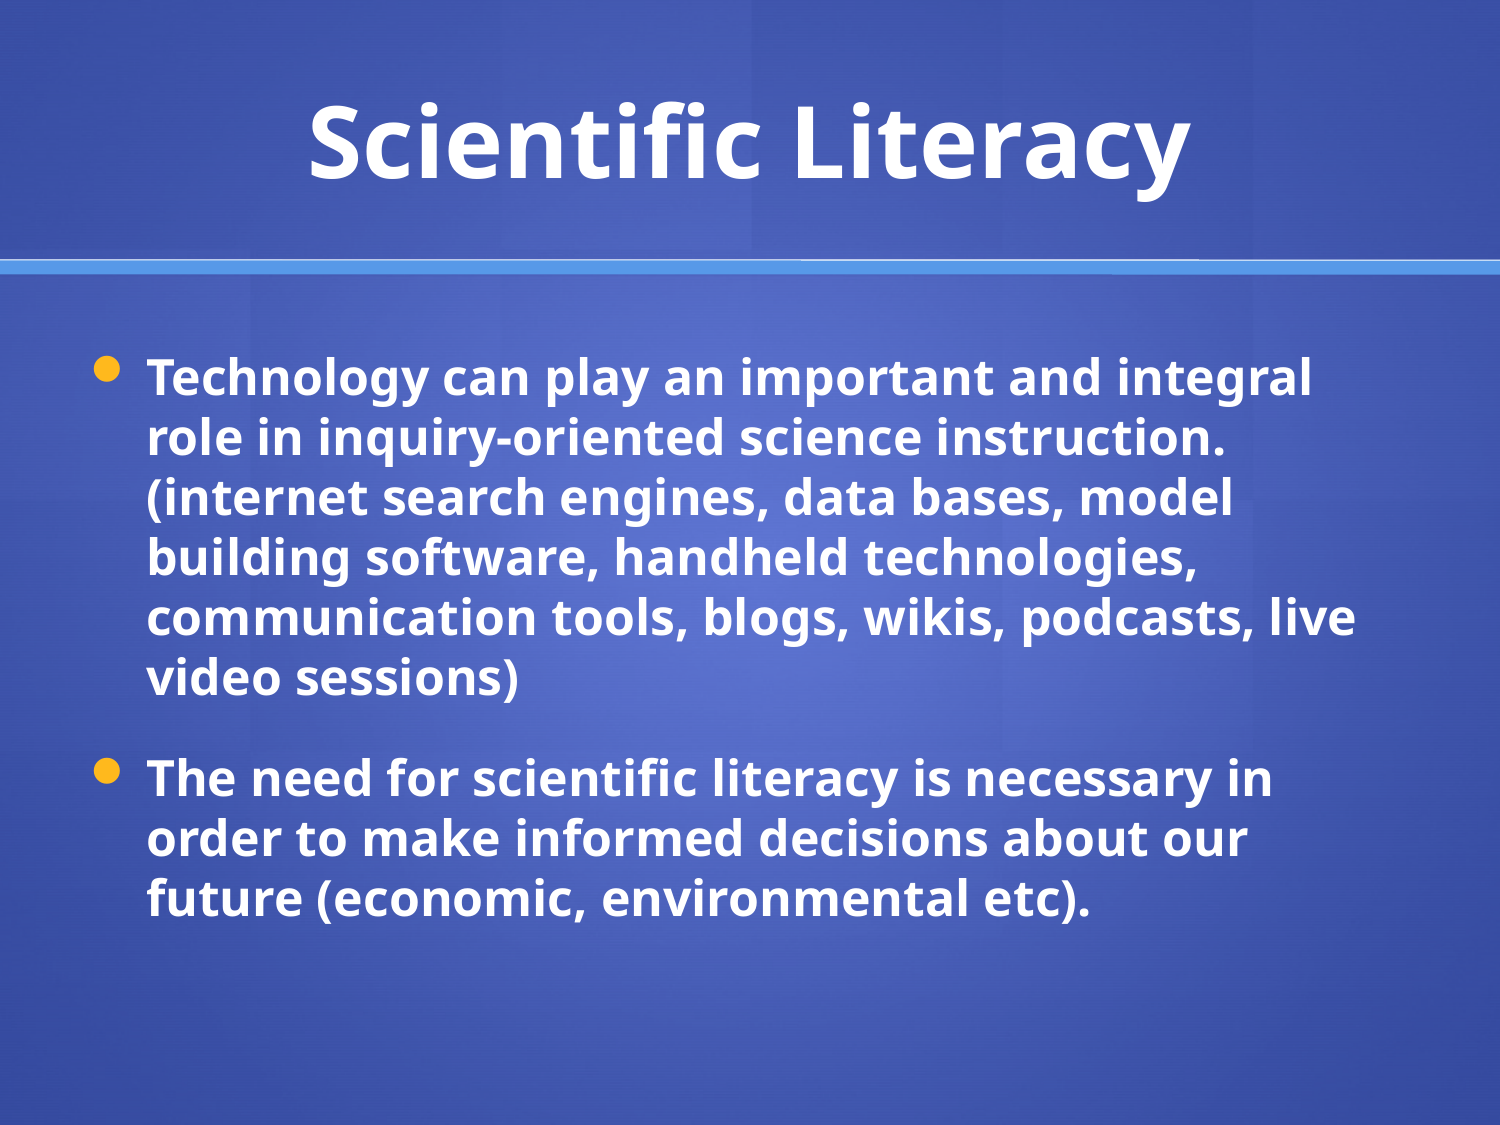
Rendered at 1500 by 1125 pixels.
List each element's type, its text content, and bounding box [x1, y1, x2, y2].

list Technology can play an important and integral role in inquiry-oriented science instruction. (internet search engines, data bases, model building software, handheld technologies, communication tools, blogs, wikis, podcasts, live video sessions) The need for scientific literacy is necessary in order to make informed decisions about our future (economic, environmental etc). [75, 337, 1425, 988]
title Scientific Literacy [75, 45, 1425, 233]
